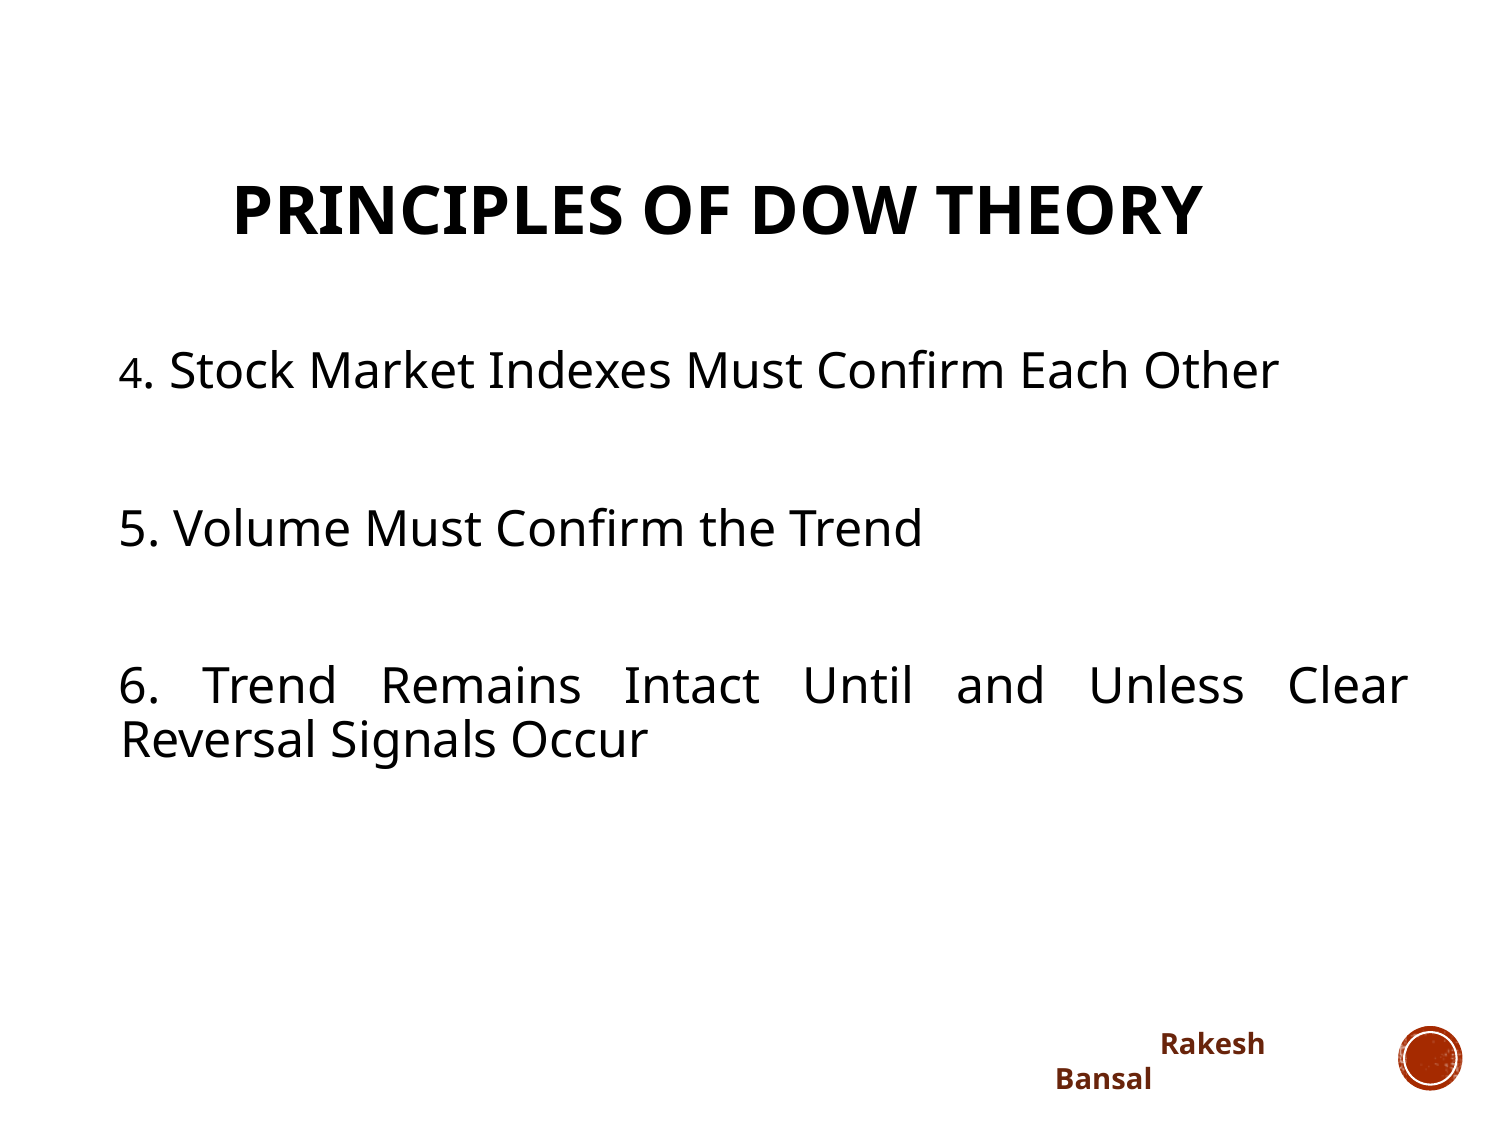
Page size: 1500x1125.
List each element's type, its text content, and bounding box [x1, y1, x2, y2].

text_box Rakesh Bansal [1039, 1025, 1387, 1096]
list 4. Stock Market Indexes Must Confirm Each Other 5. Volume Must Confirm the Trend 6. Trend Remains Intact Until and Unless Clear Reversal Signals Occur [75, 337, 1425, 850]
title Principles of Dow Theory [200, 137, 1238, 288]
